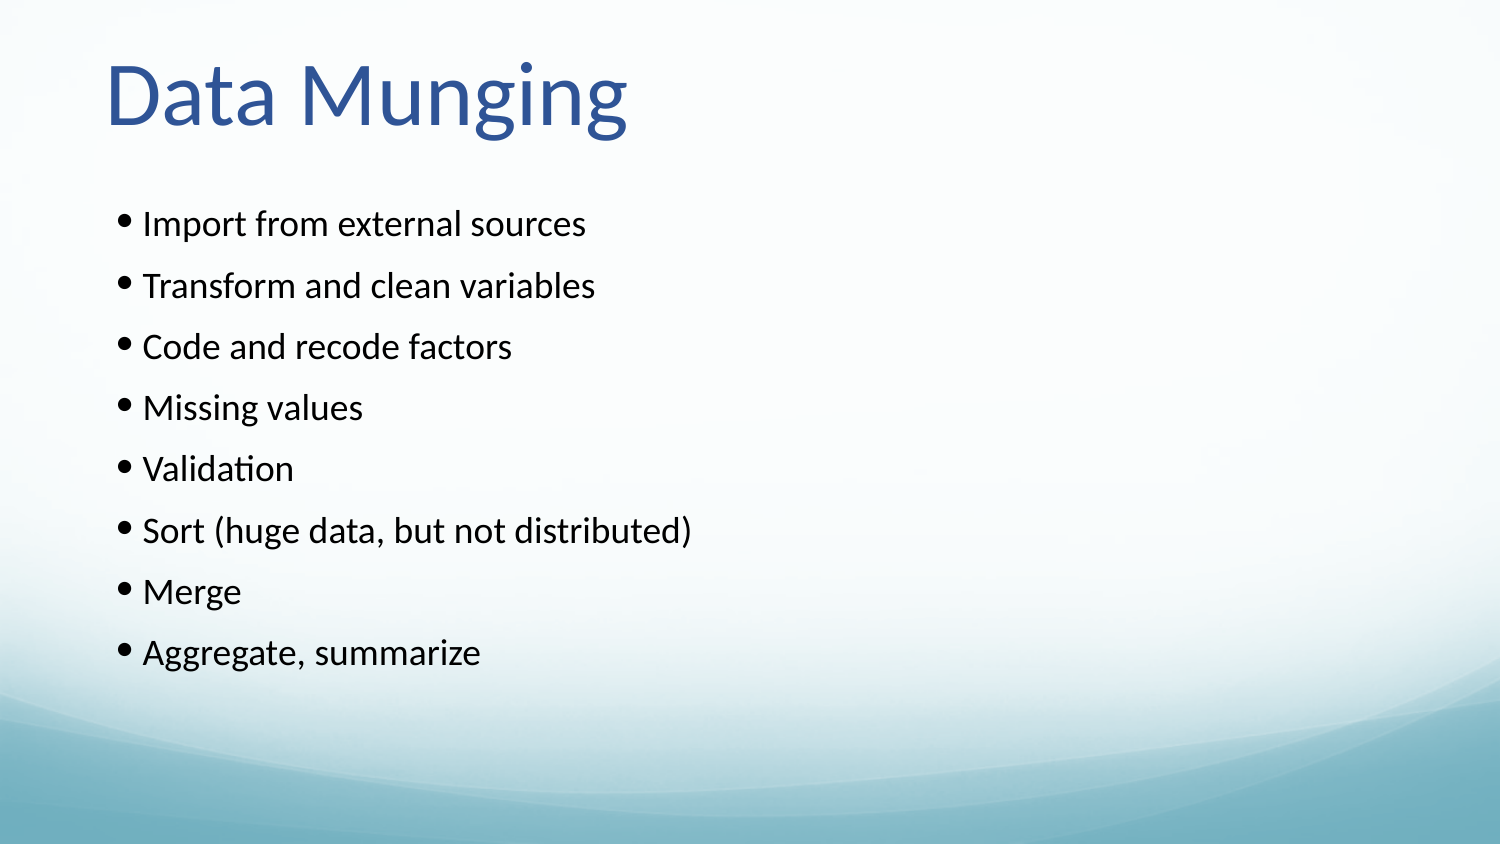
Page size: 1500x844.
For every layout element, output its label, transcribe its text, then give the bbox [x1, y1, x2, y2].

picture [0, 0, 1500, 844]
title Data Munging [90, 13, 1410, 178]
list Import from external sources Transform and clean variables Code and recode factors Missing values Validation Sort (huge data, but not distributed) Merge Aggregate, summarize [90, 196, 1410, 732]
